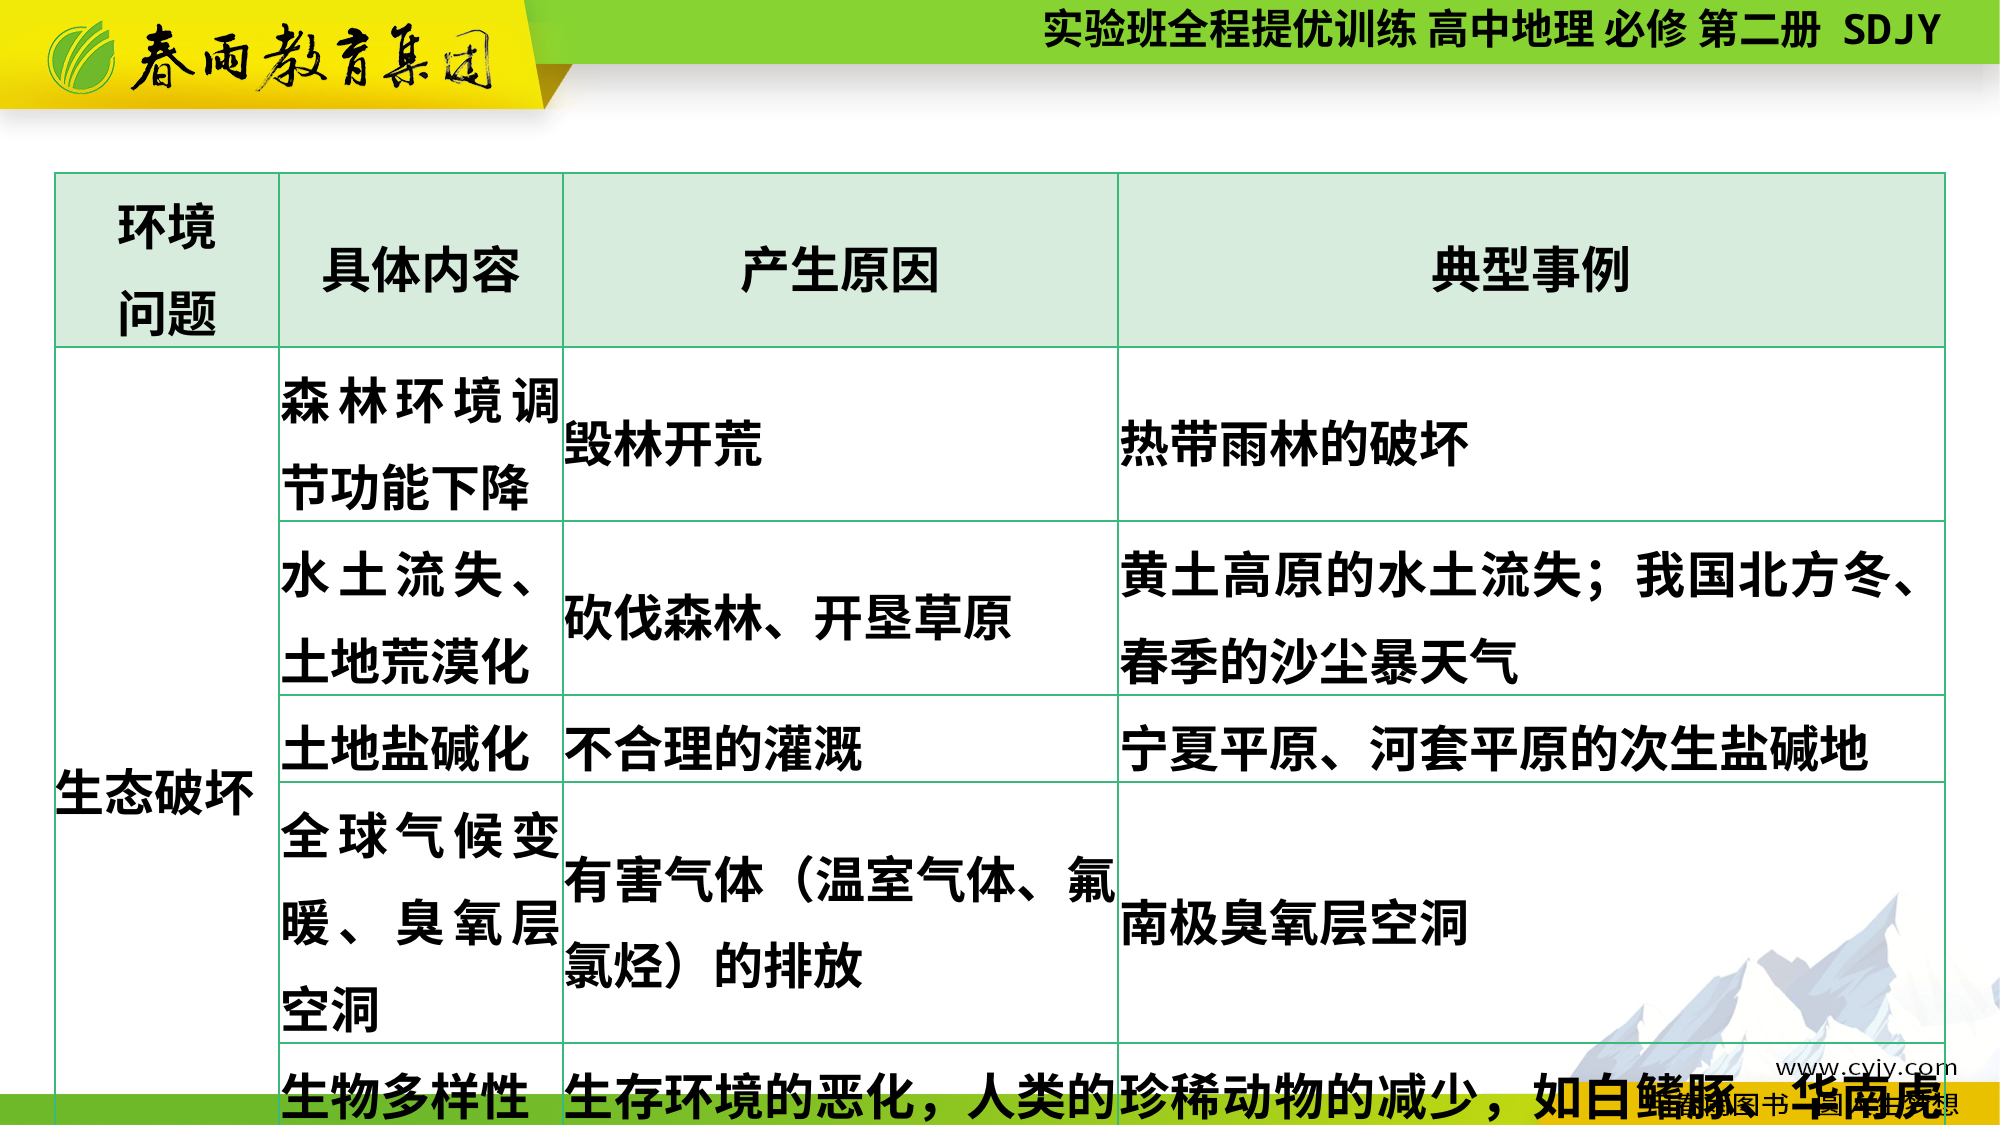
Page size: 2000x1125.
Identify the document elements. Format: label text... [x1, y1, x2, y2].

table_cell 黄土高原的水土流失；我国北方冬、春季的沙尘暴天气 [1119, 522, 1944, 694]
table_cell 生物多样性 减少 [280, 1044, 562, 1125]
table_cell 不合理的灌溉 [564, 696, 1117, 781]
table_cell 生态破坏 [56, 348, 278, 1125]
table_cell 砍伐森林、开垦草原 [564, 522, 1117, 694]
table_cell 毁林开荒 [564, 348, 1117, 520]
table_header 环境 问题 [56, 174, 278, 346]
table_header 典型事例 [1119, 174, 1944, 346]
table_cell 水土流失、土地荒漠化 [280, 522, 562, 694]
table_cell 南极臭氧层空洞 [1119, 783, 1944, 1042]
table_cell 生存环境的恶化，人类的过度捕猎 [564, 1044, 1117, 1125]
table_cell 热带雨林的破坏 [1119, 348, 1944, 520]
table_cell 全球气候变暖、臭氧层空洞 [280, 783, 562, 1042]
table_cell 森林环境调节功能下降 [280, 348, 562, 520]
table_cell 宁夏平原、河套平原的次生盐碱地 [1119, 696, 1944, 781]
table_cell 有害气体（温室气体、氟氯烃）的排放 [564, 783, 1117, 1042]
table_header 具体内容 [280, 174, 562, 346]
table_header 产生原因 [564, 174, 1117, 346]
picture [0, 0, 2000, 1125]
table_cell 珍稀动物的减少，如白鳍豚、华南虎等 [1119, 1044, 1944, 1125]
table_cell 土地盐碱化 [280, 696, 562, 781]
